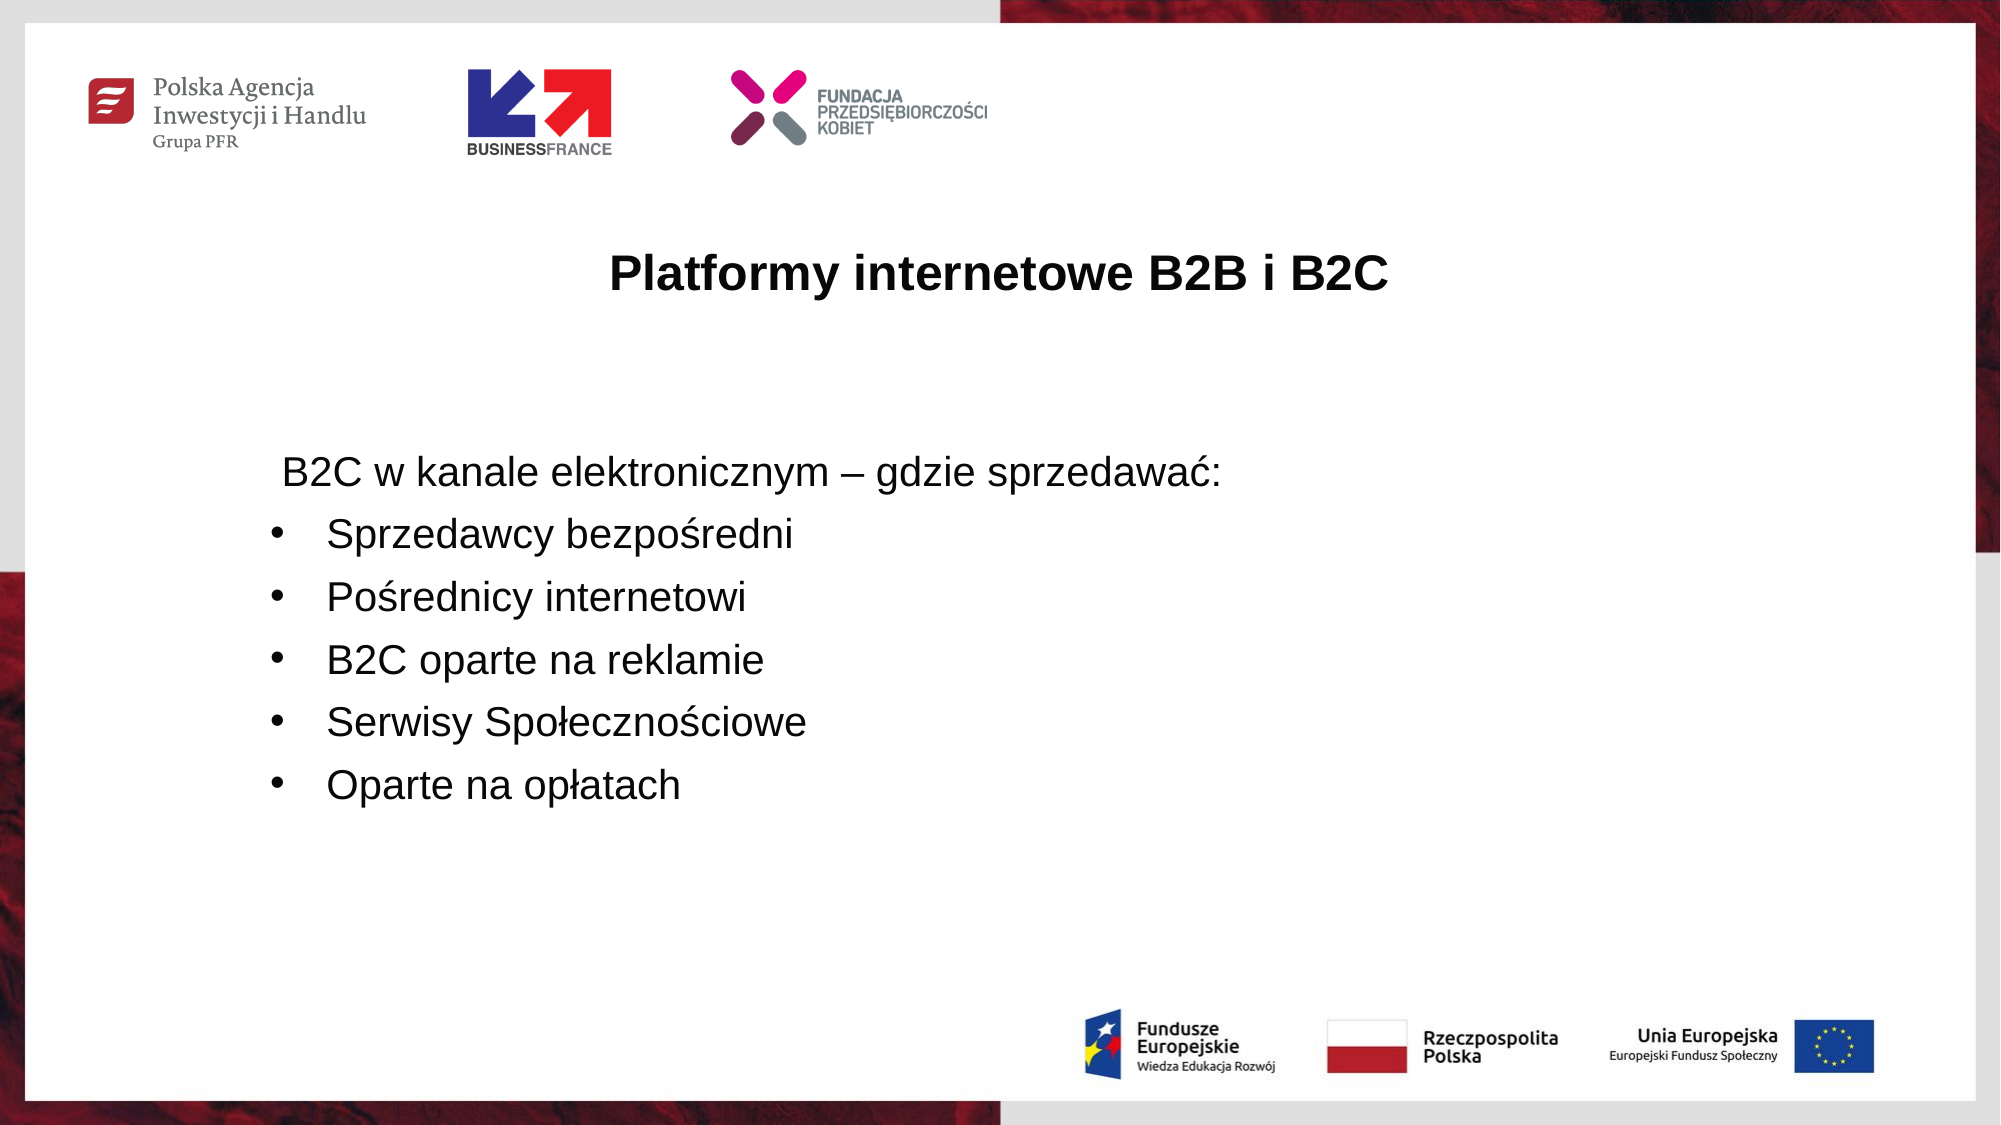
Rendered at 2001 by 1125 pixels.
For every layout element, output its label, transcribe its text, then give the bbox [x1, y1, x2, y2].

text_box B2C w kanale elektronicznym – gdzie sprzedawać: Sprzedawcy bezpośredni Pośrednicy internetowi B2C oparte na reklamie Serwisy Społecznościowe Oparte na opłatach [265, 440, 1734, 812]
picture [0, 0, 2001, 1125]
text_box Platformy internetowe B2B i B2C [453, 236, 1547, 305]
